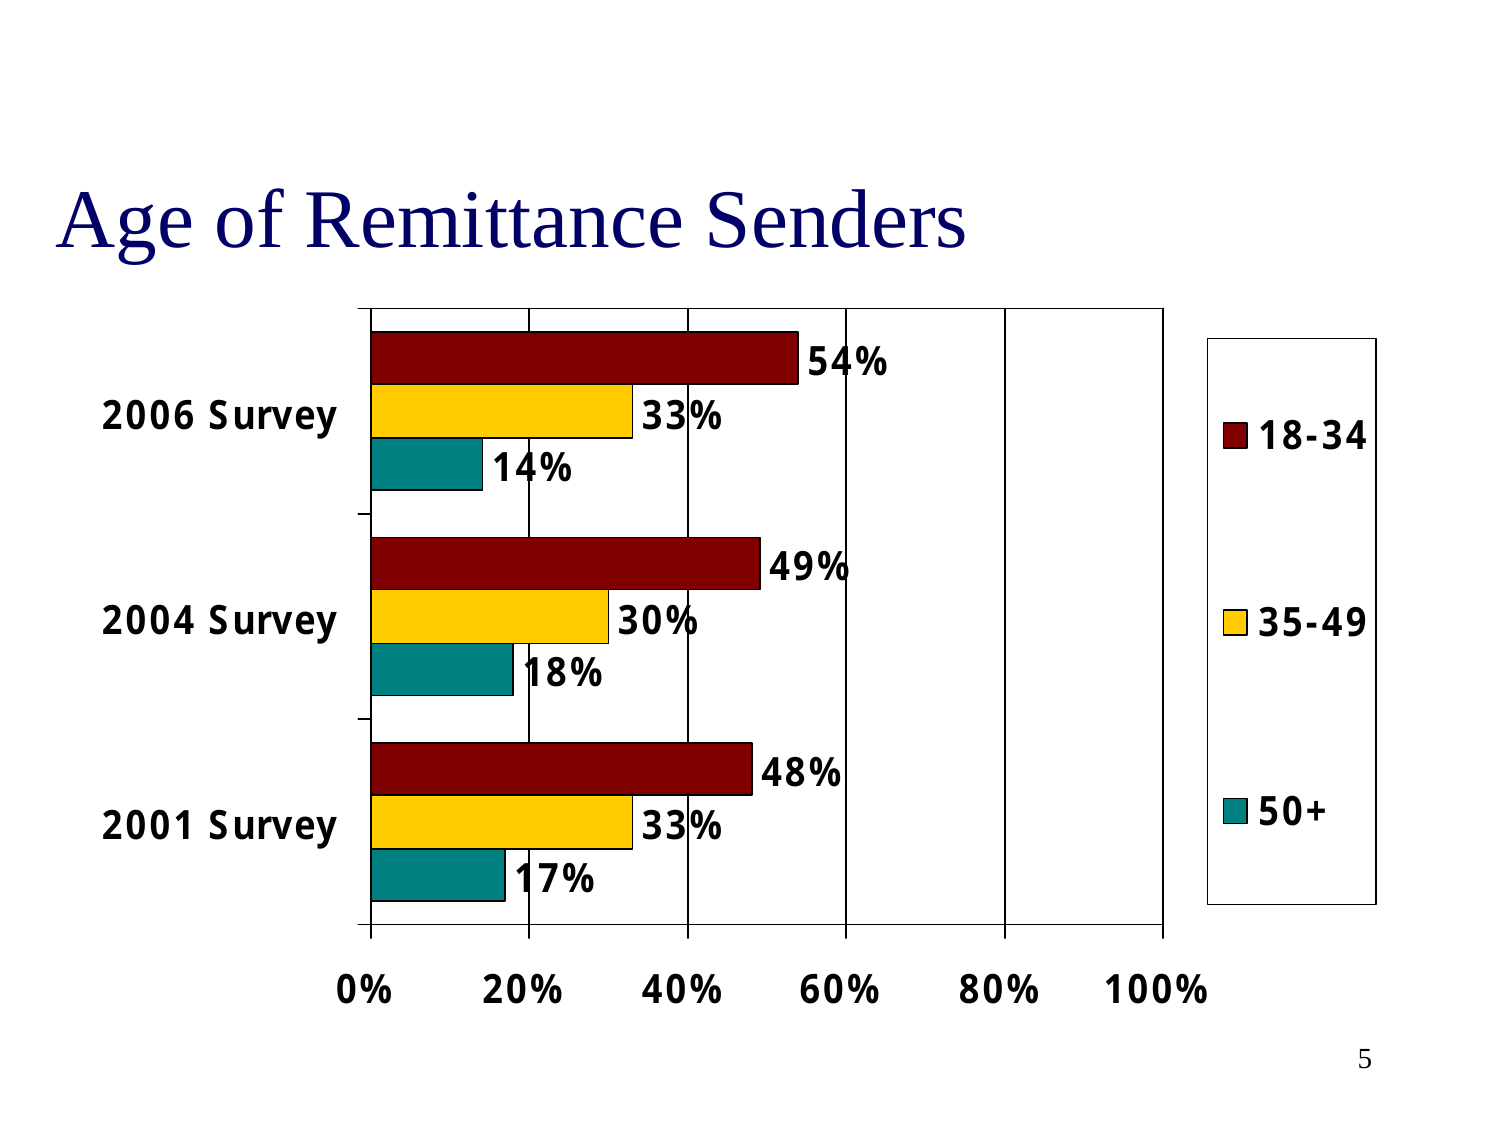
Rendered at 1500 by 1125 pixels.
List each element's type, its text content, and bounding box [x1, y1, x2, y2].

slide_number 5 [1074, 1034, 1388, 1108]
title Age of Remittance Senders [40, 152, 1316, 276]
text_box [87, 299, 1388, 1028]
